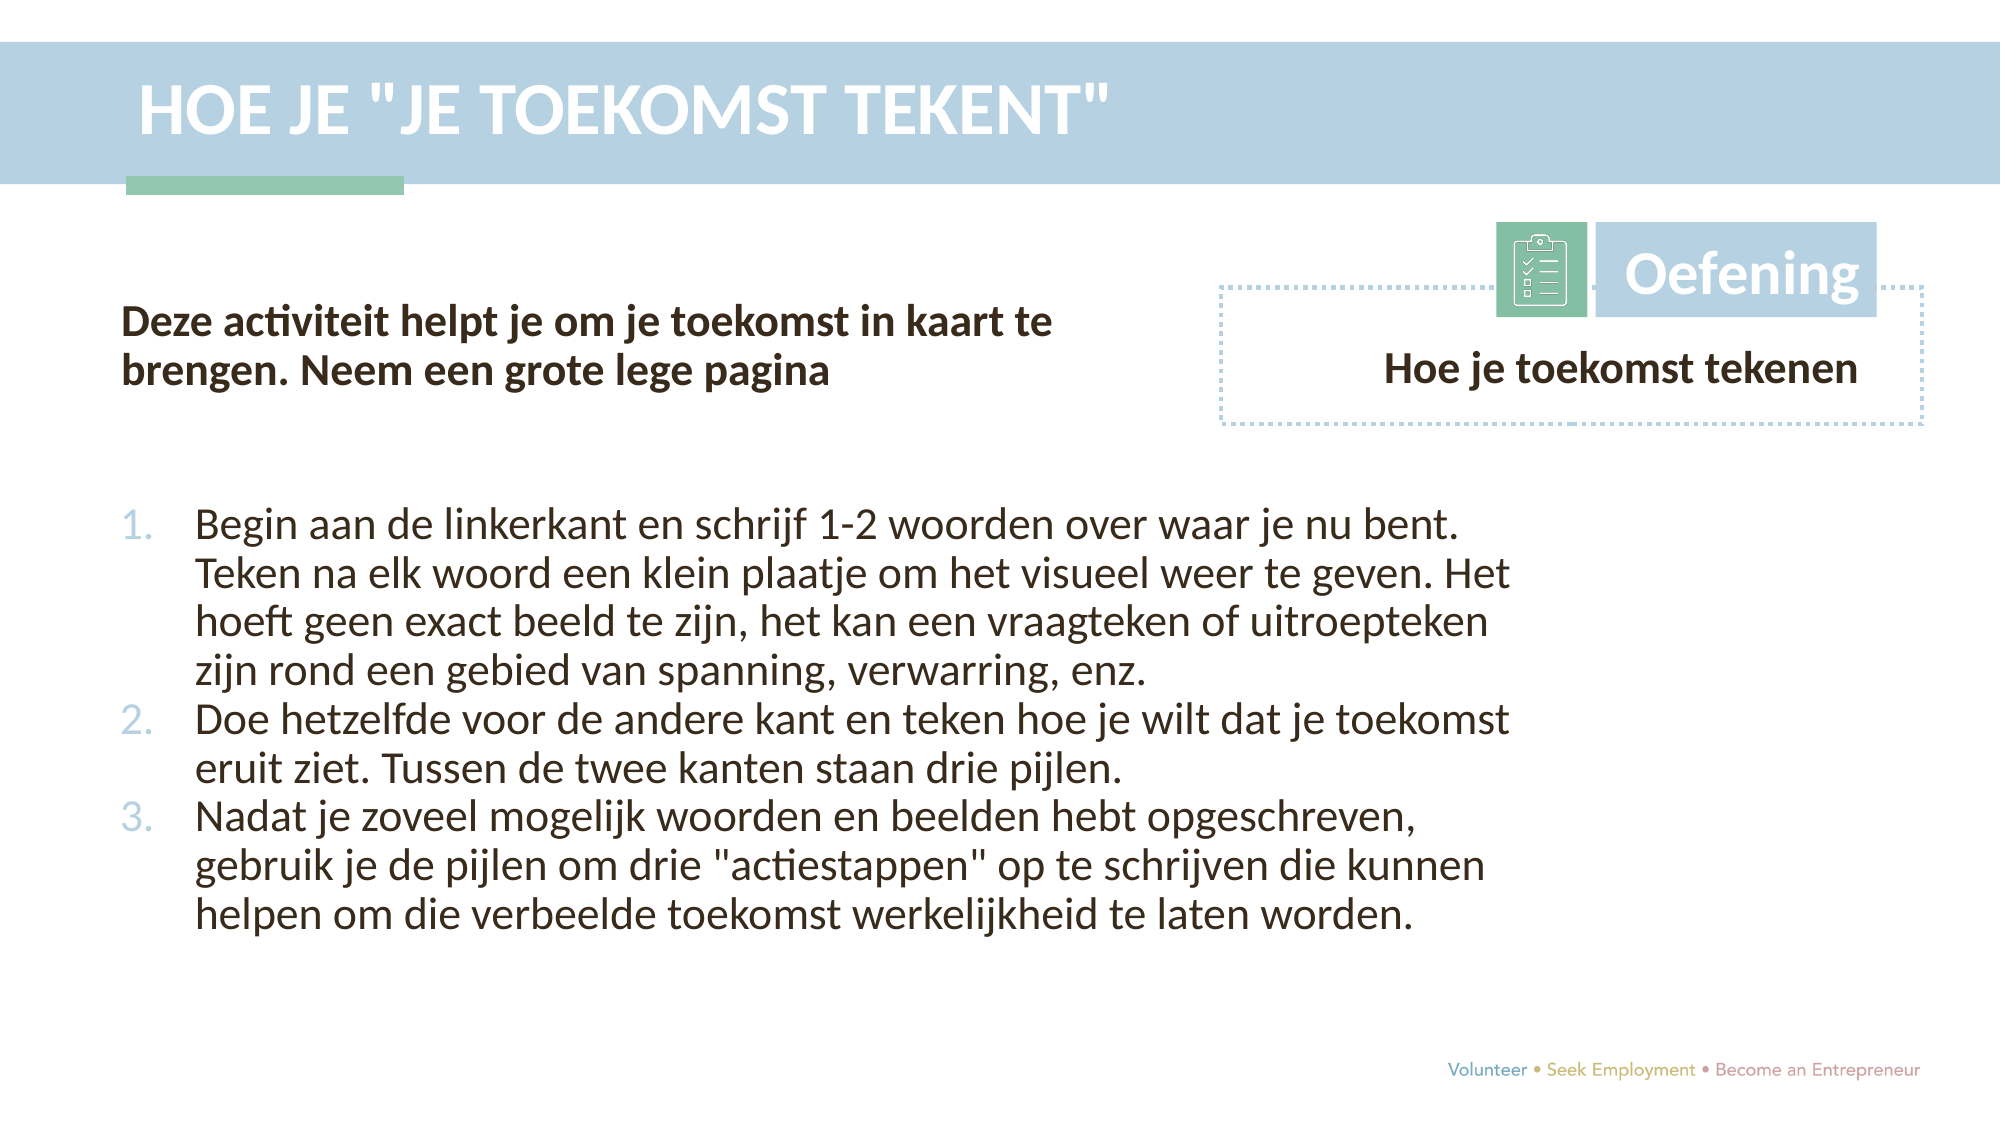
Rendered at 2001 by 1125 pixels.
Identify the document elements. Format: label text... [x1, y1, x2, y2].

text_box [1496, 222, 1954, 318]
list Begin aan de linkerkant en schrijf 1-2 woorden over waar je nu bent. Teken na elk woord een klein plaatje om het visueel weer te geven. Het hoeft geen exact beeld te zijn, het kan een vraagteken of uitroepteken zijn rond een gebied van spanning, verwarring, enz. Doe hetzelfde voor de andere kant en teken hoe je wilt dat je toekomst eruit ziet. Tussen de twee kanten staan drie pijlen. Nadat je zoveel mogelijk woorden en beelden hebt opgeschreven, gebruik je de pijlen om drie "actiestappen" op te schrijven die kunnen helpen om die verbeelde toekomst werkelijkheid te laten worden. [104, 492, 1561, 1036]
text_box [1220, 286, 1923, 425]
picture [1418, 1046, 1971, 1103]
text_box Hoe je toekomst tekenen [1211, 336, 1874, 418]
list HOE JE "JE TOEKOMST TEKENT" [123, 51, 1913, 170]
text_box Deze activiteit helpt je om je toekomst in kaart te brengen. Neem een grote lege pagina [106, 289, 1081, 836]
